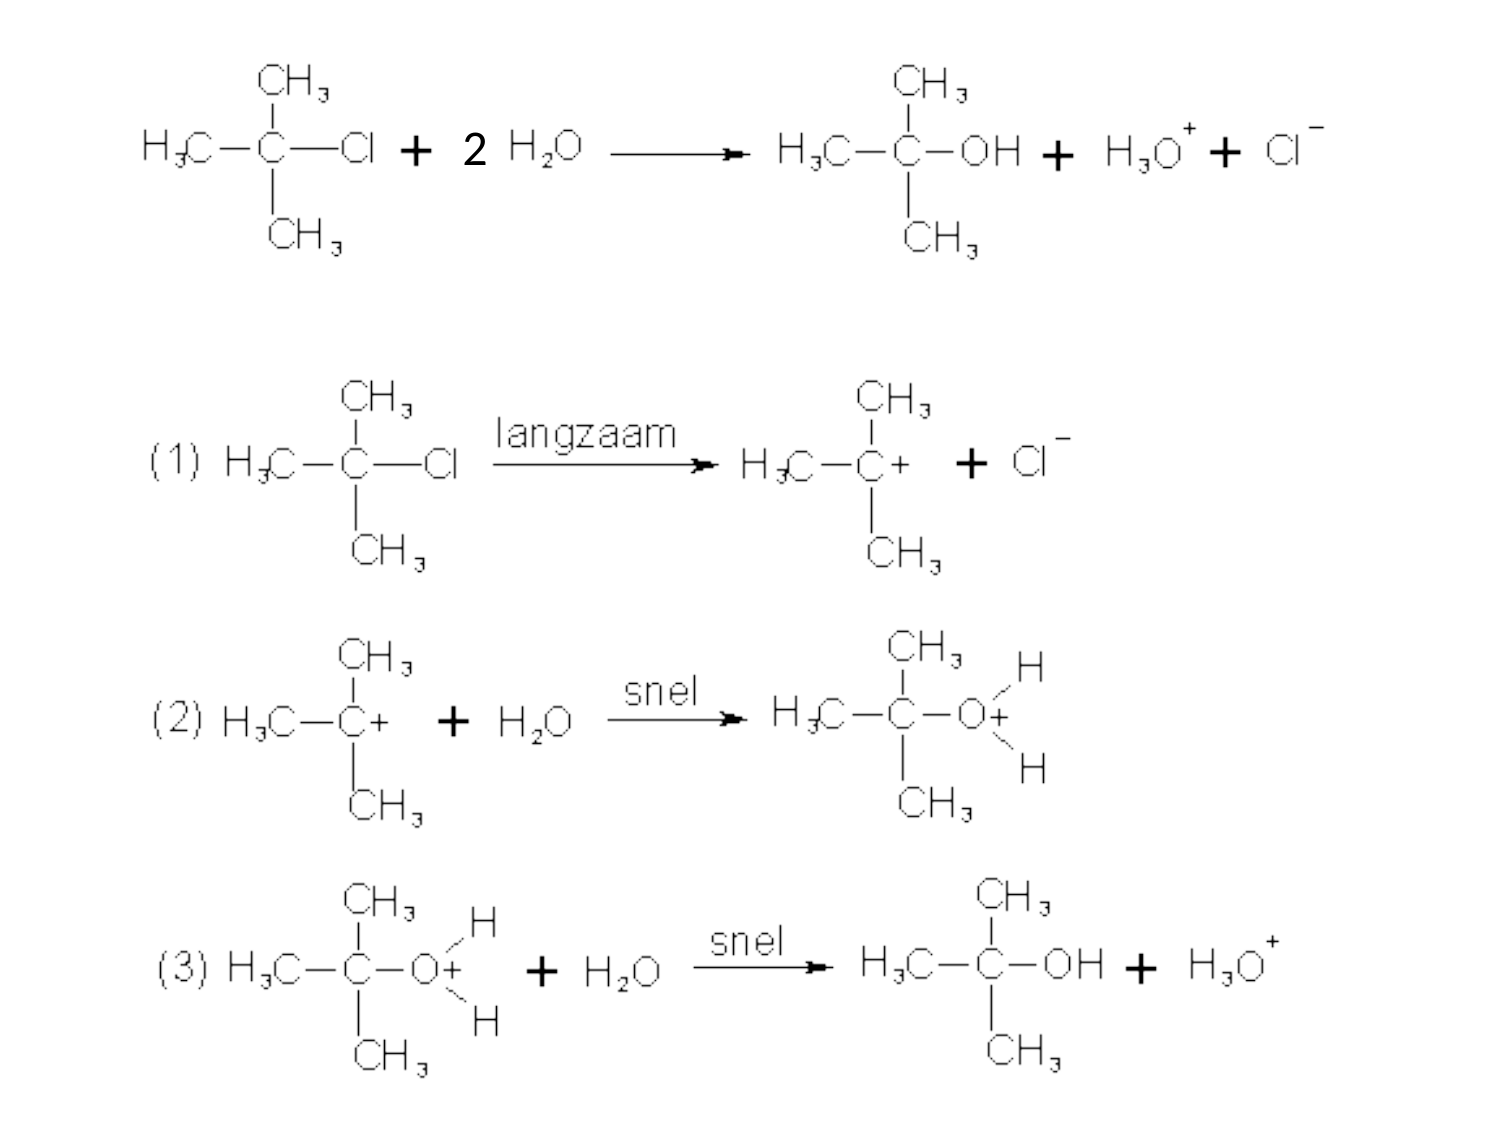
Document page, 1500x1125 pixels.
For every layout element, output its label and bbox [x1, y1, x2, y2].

text_box [123, 54, 1347, 295]
picture [147, 373, 1293, 1093]
